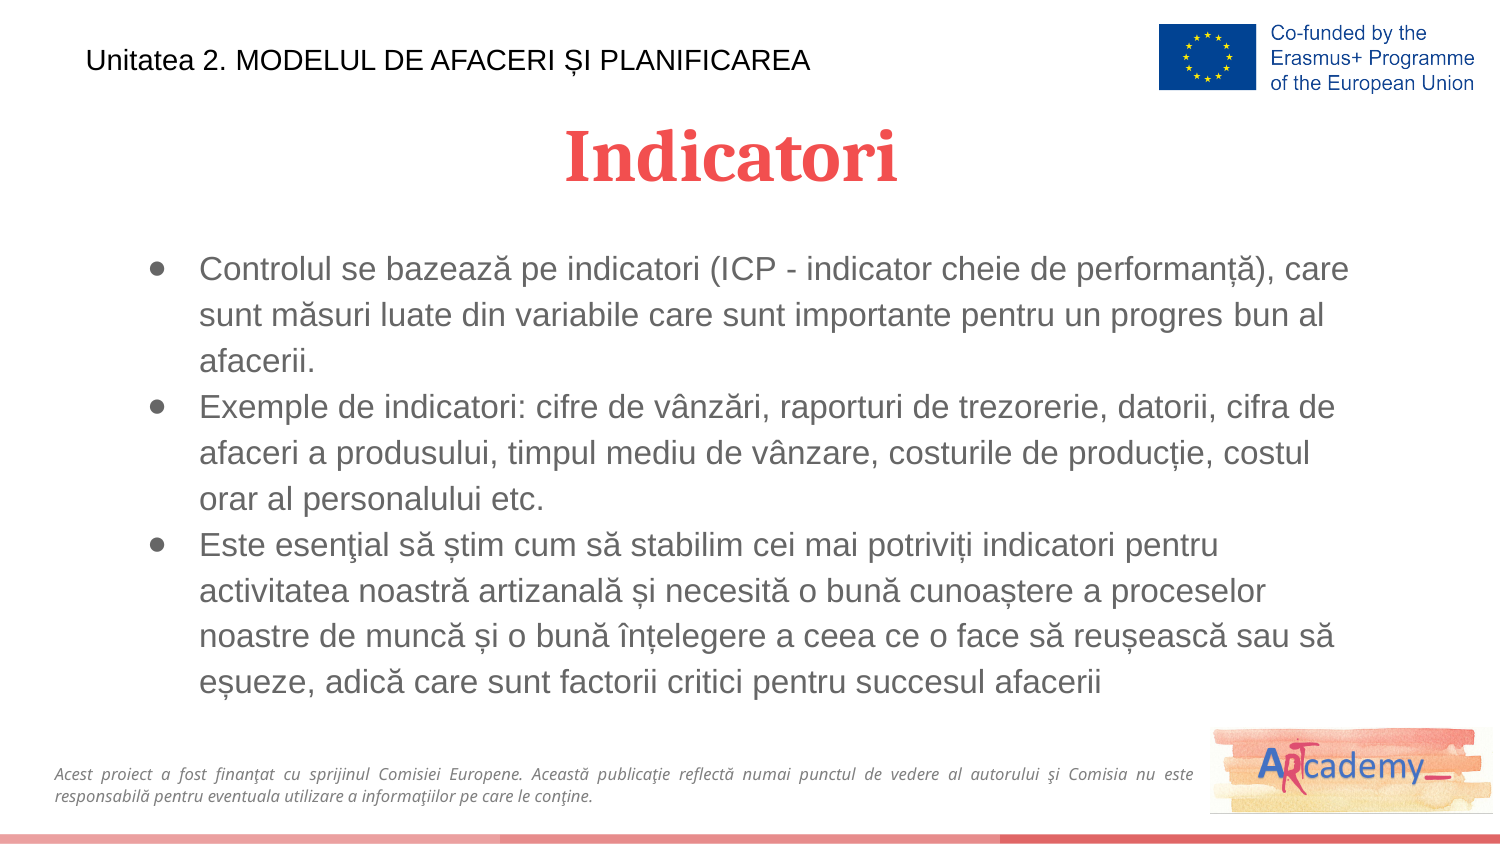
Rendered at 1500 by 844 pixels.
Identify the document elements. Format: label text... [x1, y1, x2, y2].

picture [1158, 24, 1474, 94]
text_box Acest proiect a fost finanţat cu sprijinul Comisiei Europene. Această publicaţie reflectă numai punctul de vedere al autorului şi Comisia nu este responsabilă pentru eventuala utilizare a informaţiilor pe care le conţine. [39, 754, 1205, 808]
title Indicatori [9, 108, 1487, 212]
list Controlul se bazează pe indicatori (ICP - indicator cheie de performanță), care sunt măsuri luate din variabile care sunt importante pentru un progres bun al afacerii. Exemple de indicatori: cifre de vânzări, raporturi de trezorerie, datorii, cifra de afaceri a produsului, timpul mediu de vânzare, costurile de producție, costul orar al personalului etc. Este esenţial să știm cum să stabilim cei mai potriviți indicatori pentru activitatea noastră artizanală și necesită o bună cunoaștere a proceselor noastre de muncă și o bună înțelegere a ceea ce o face să reușească sau să eșueze, adică care sunt factorii critici pentru succesul afacerii [109, 226, 1371, 739]
picture [1210, 709, 1493, 844]
text_box Unitatea 2. MODELUL DE AFACERI ȘI PLANIFICAREA [70, 33, 867, 84]
